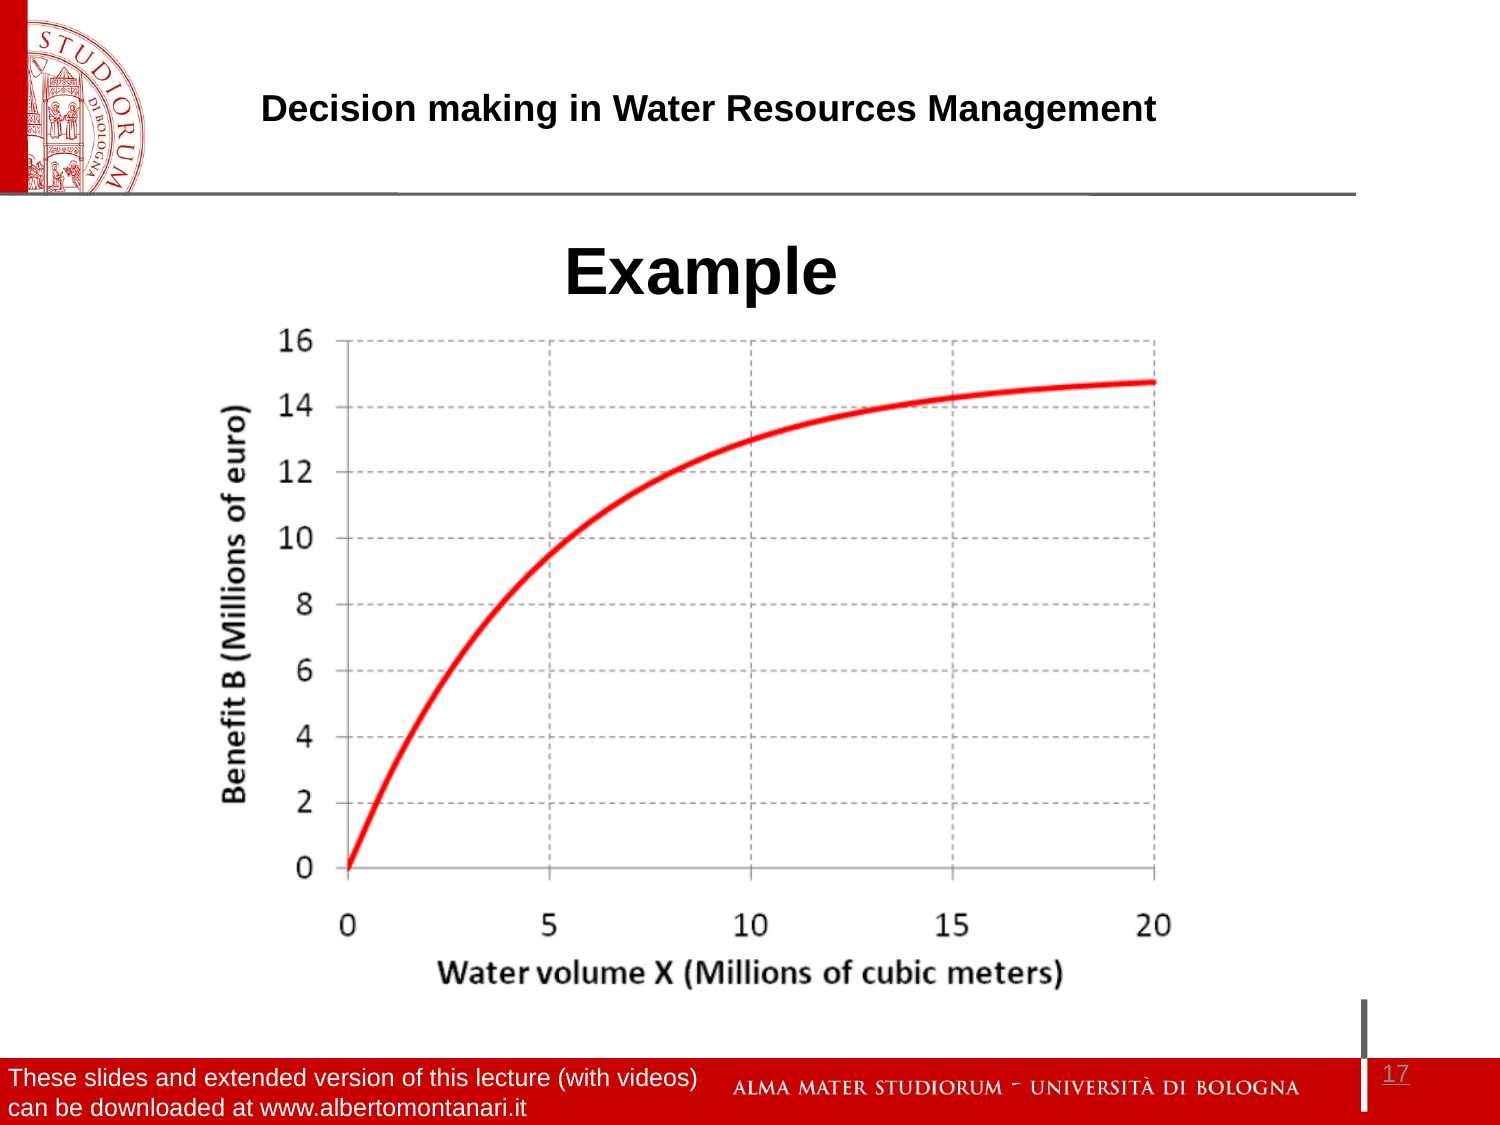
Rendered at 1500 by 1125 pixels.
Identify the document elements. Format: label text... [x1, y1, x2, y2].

picture [206, 325, 1173, 997]
text_box Example [105, 220, 1298, 316]
slide_number 17 [1074, 1042, 1425, 1103]
picture [0, 1058, 1500, 1125]
picture [28, 16, 151, 192]
